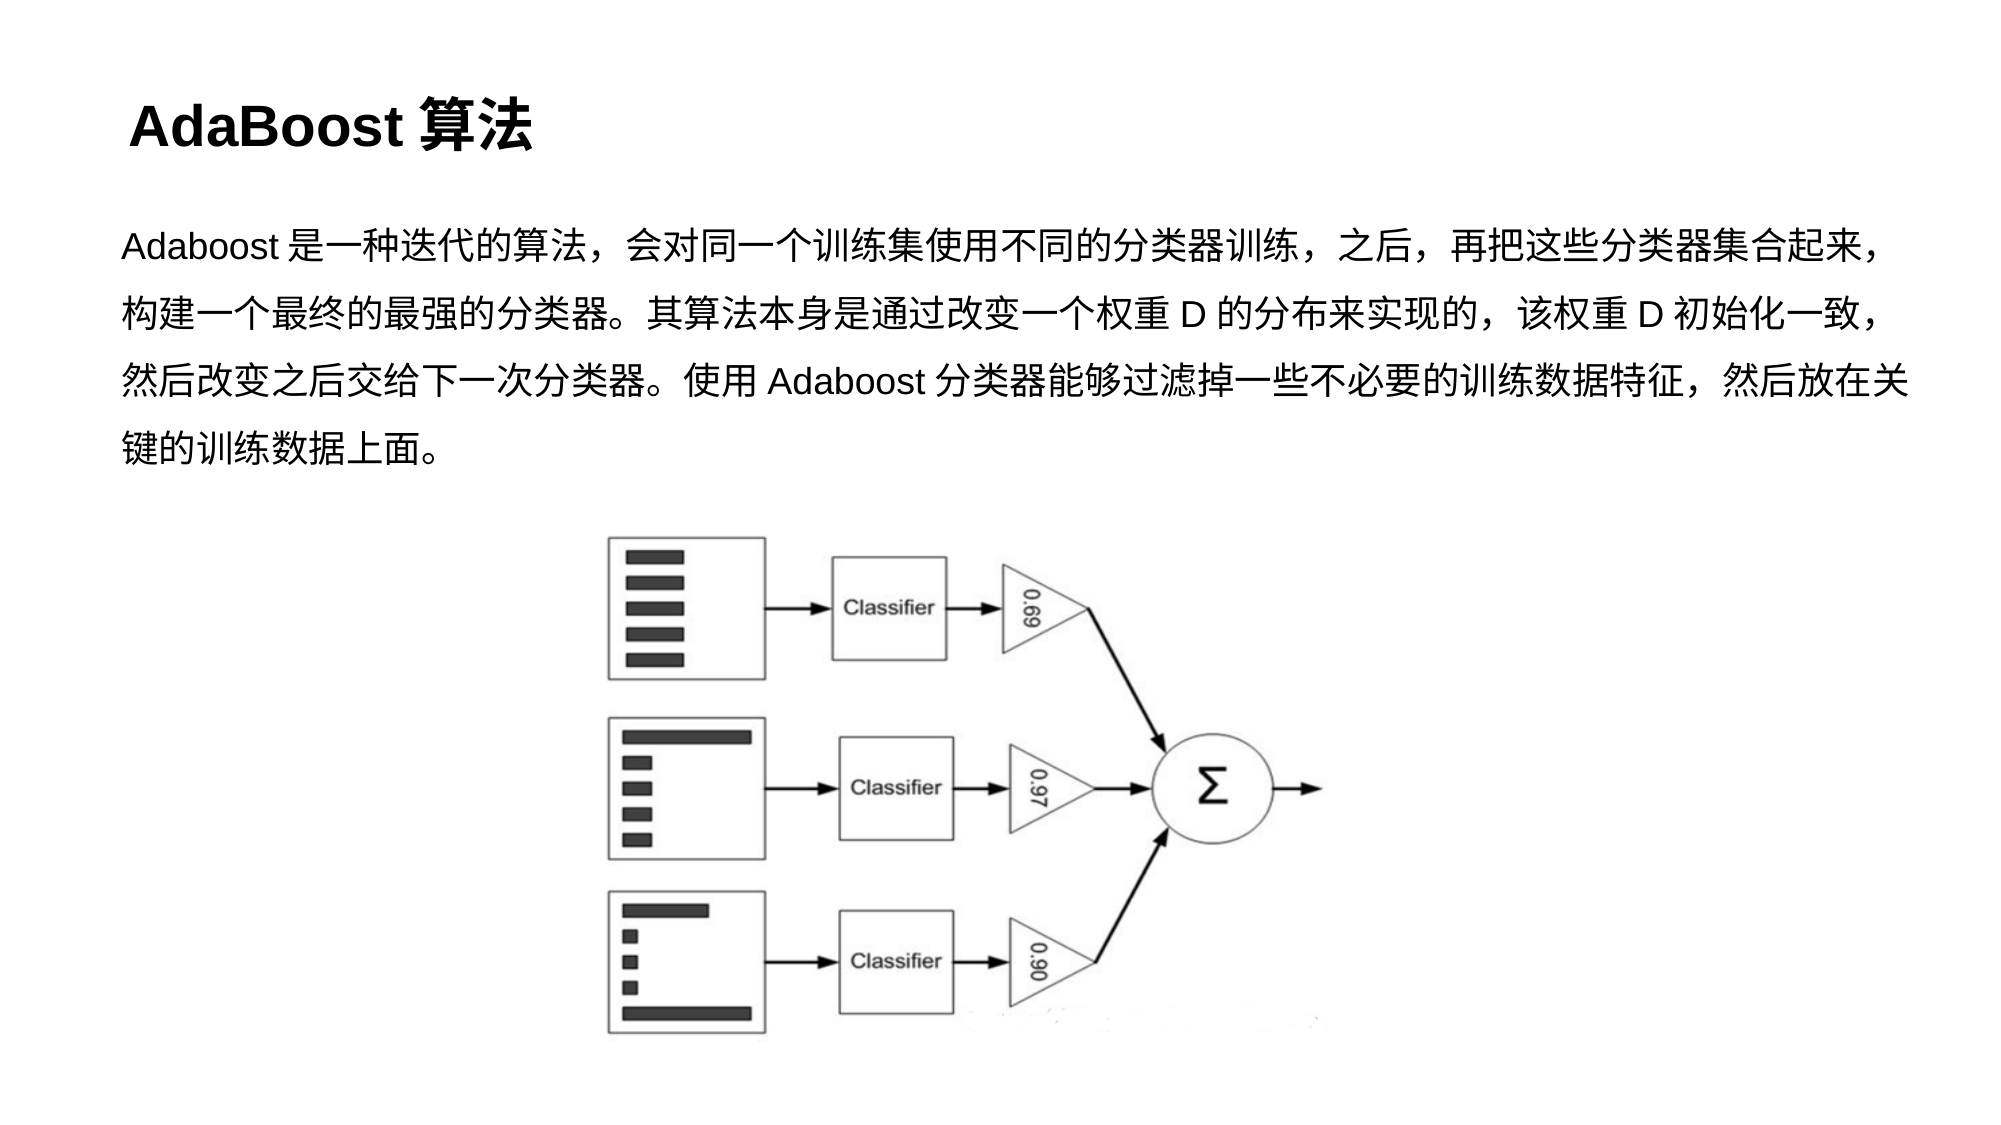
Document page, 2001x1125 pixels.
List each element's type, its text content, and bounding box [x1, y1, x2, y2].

title AdaBoost算法 [114, 12, 1886, 167]
text_box Adaboost是一种迭代的算法，会对同一个训练集使用不同的分类器训练，之后，再把这些分类器集合起来，构建一个最终的最强的分类器。其算法本身是通过改变一个权重D的分布来实现的，该权重D初始化一致，然后改变之后交给下一次分类器。使用Adaboost分类器能够过滤掉一些不必要的训练数据特征，然后放在关键的训练数据上面。 [106, 192, 1927, 478]
picture [596, 533, 1365, 1062]
